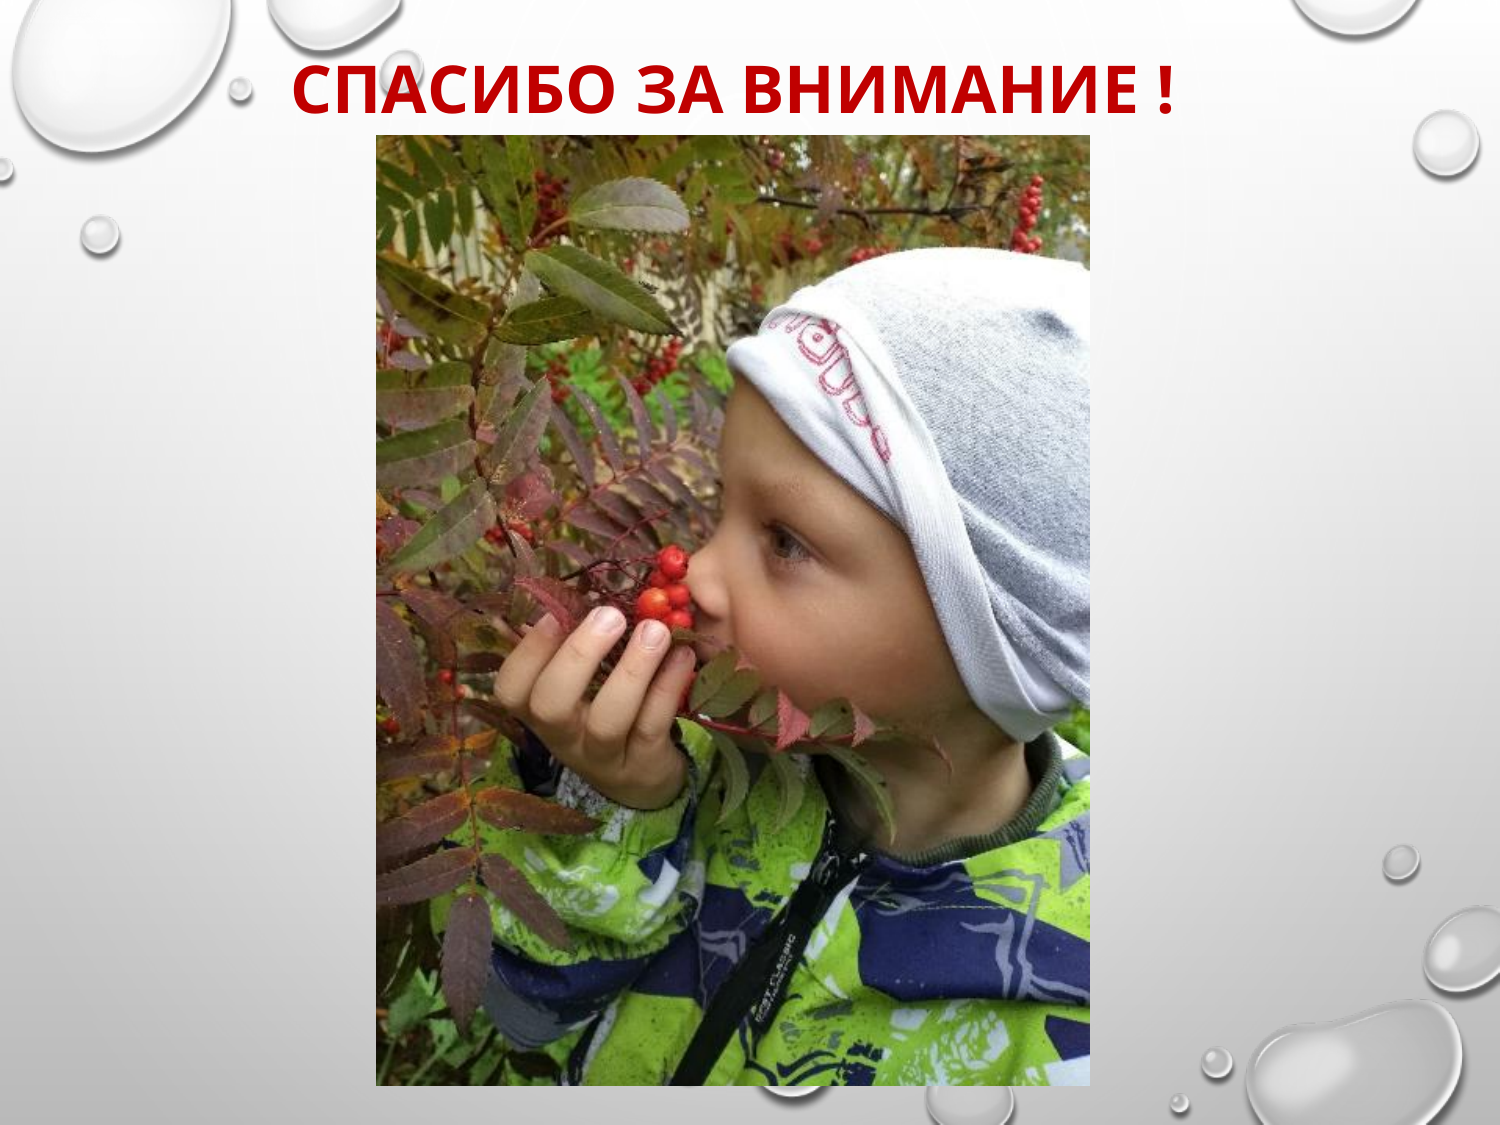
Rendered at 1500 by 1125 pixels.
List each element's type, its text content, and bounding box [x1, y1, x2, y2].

picture [0, 0, 1500, 1125]
title Спасибо за внимание ! [114, 48, 1353, 136]
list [376, 134, 1091, 1087]
